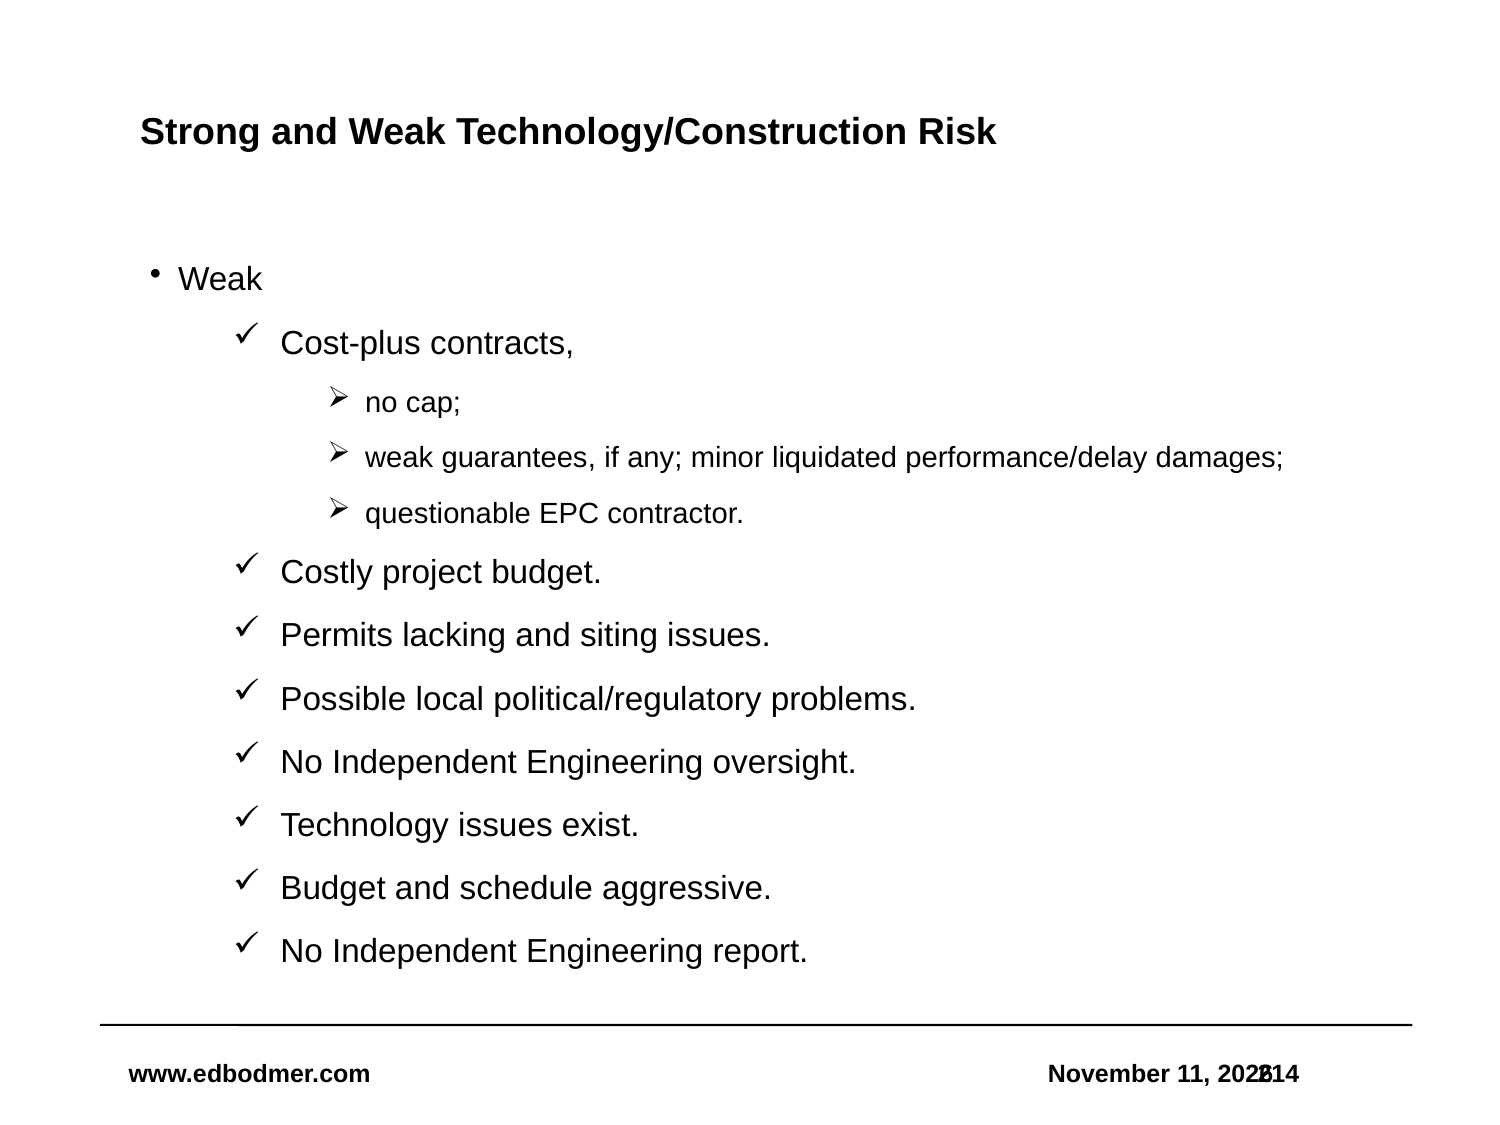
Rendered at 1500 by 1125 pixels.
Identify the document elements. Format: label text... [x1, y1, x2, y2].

list Weak Cost-plus contracts, no cap; weak guarantees, if any; minor liquidated performance/delay damages; questionable EPC contractor. Costly project budget. Permits lacking and siting issues. Possible local political/regulatory problems. No Independent Engineering oversight. Technology issues exist. Budget and schedule aggressive. No Independent Engineering report. [124, 249, 1376, 1001]
title Strong and Weak Technology/Construction Risk [124, 99, 1288, 226]
